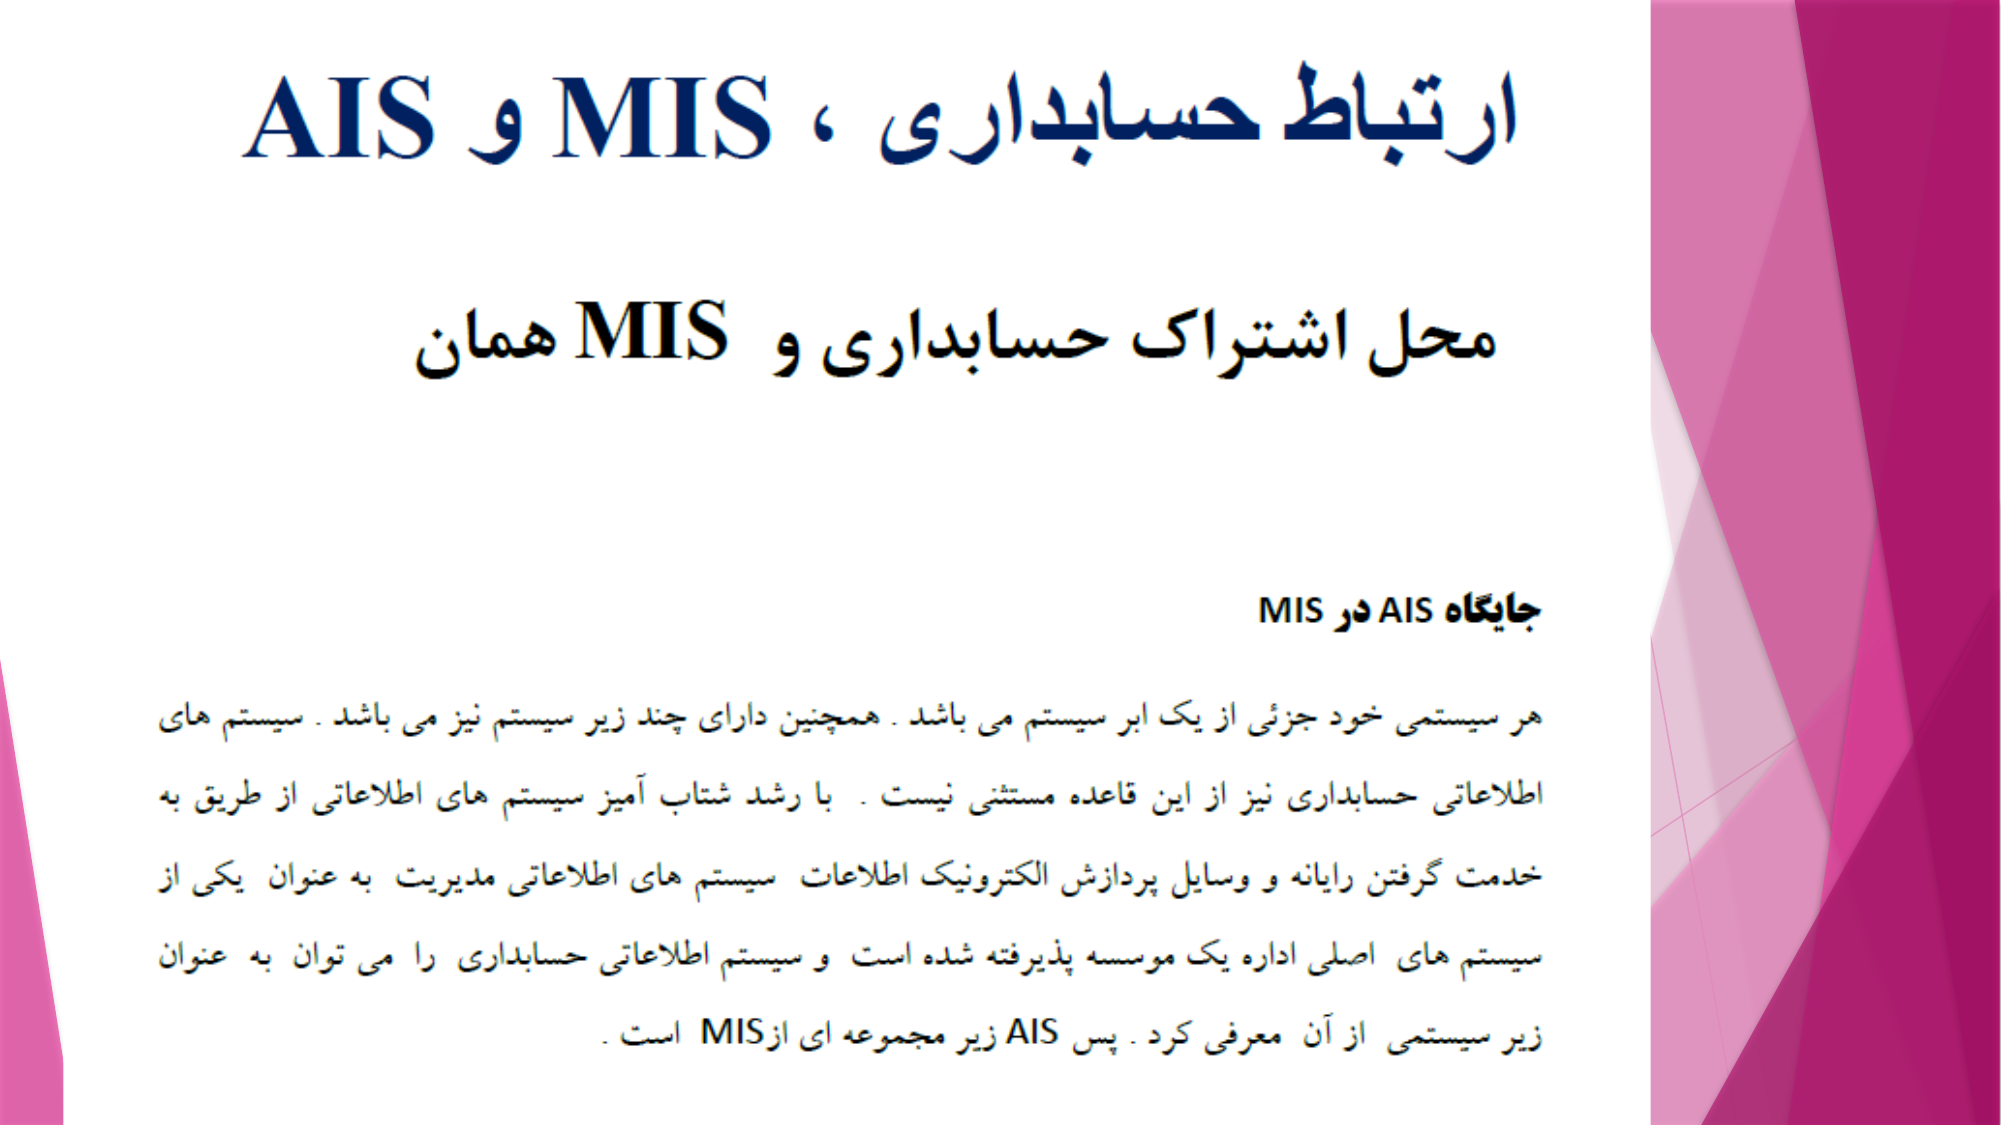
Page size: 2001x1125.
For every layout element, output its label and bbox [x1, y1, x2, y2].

picture [62, 0, 1652, 1125]
